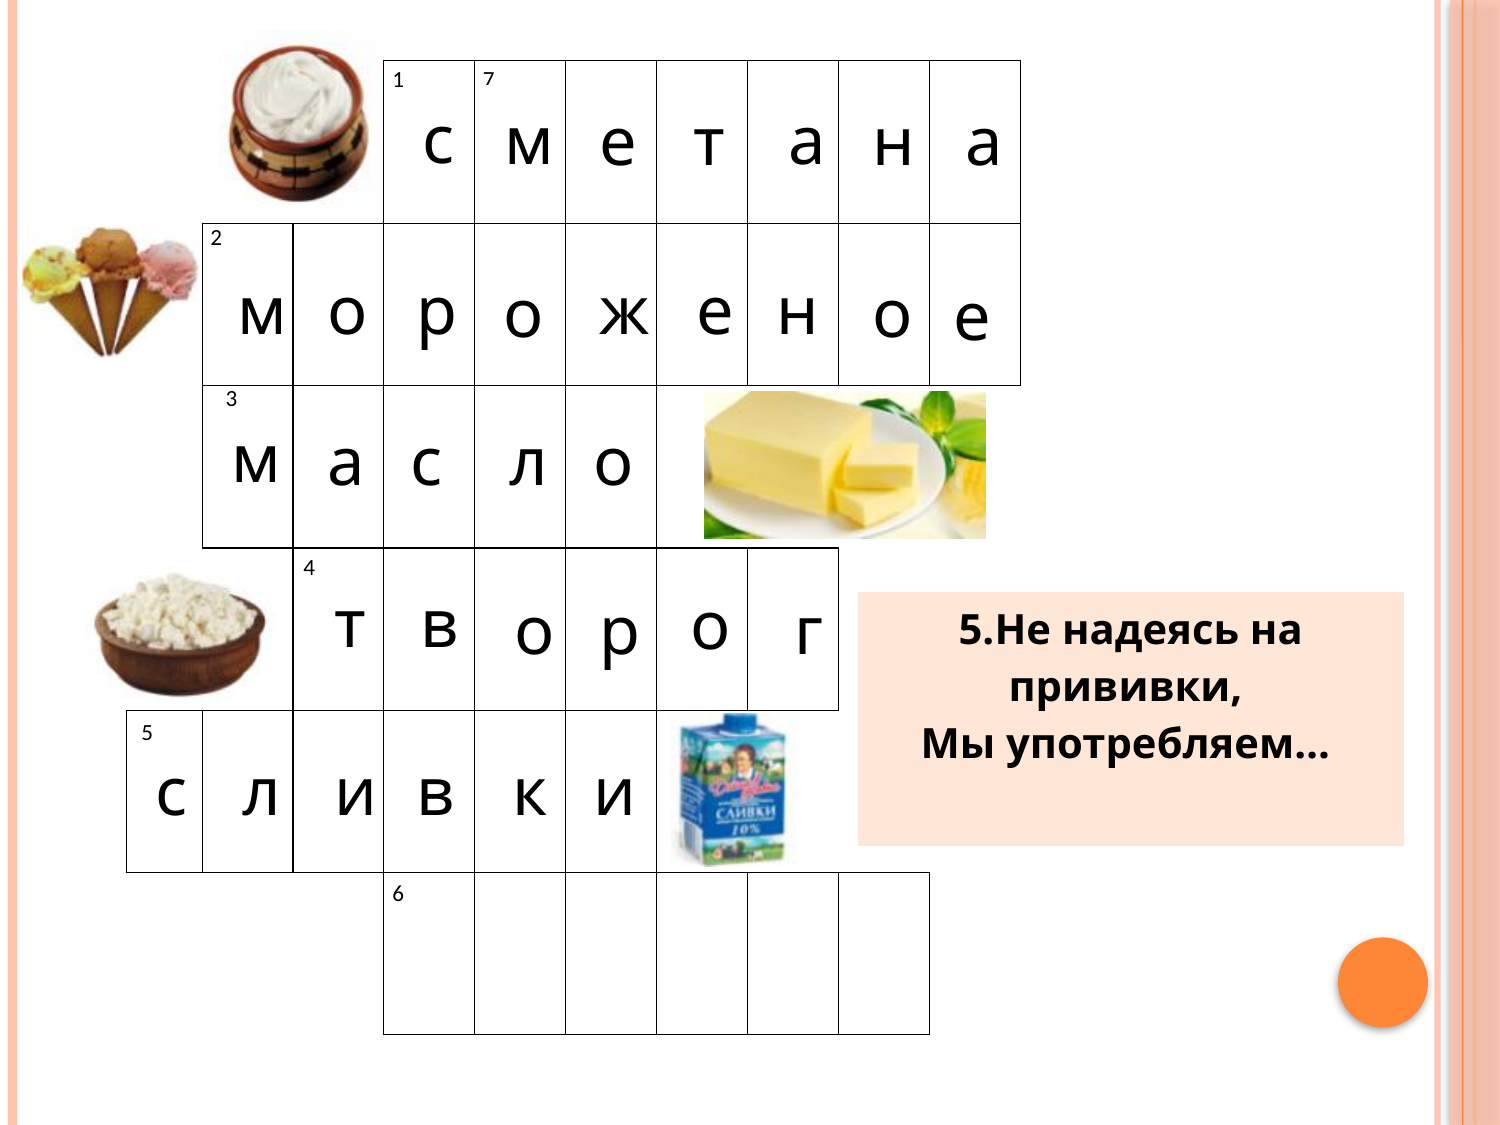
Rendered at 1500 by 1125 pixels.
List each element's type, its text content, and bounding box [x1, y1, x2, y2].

picture [669, 712, 816, 868]
picture [22, 226, 201, 359]
picture [84, 562, 276, 706]
picture [704, 390, 986, 540]
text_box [109, 57, 1296, 1089]
picture [219, 29, 380, 214]
table_header 5.Не надеясь на прививки, Мы употребляем… [1302, 592, 1404, 846]
